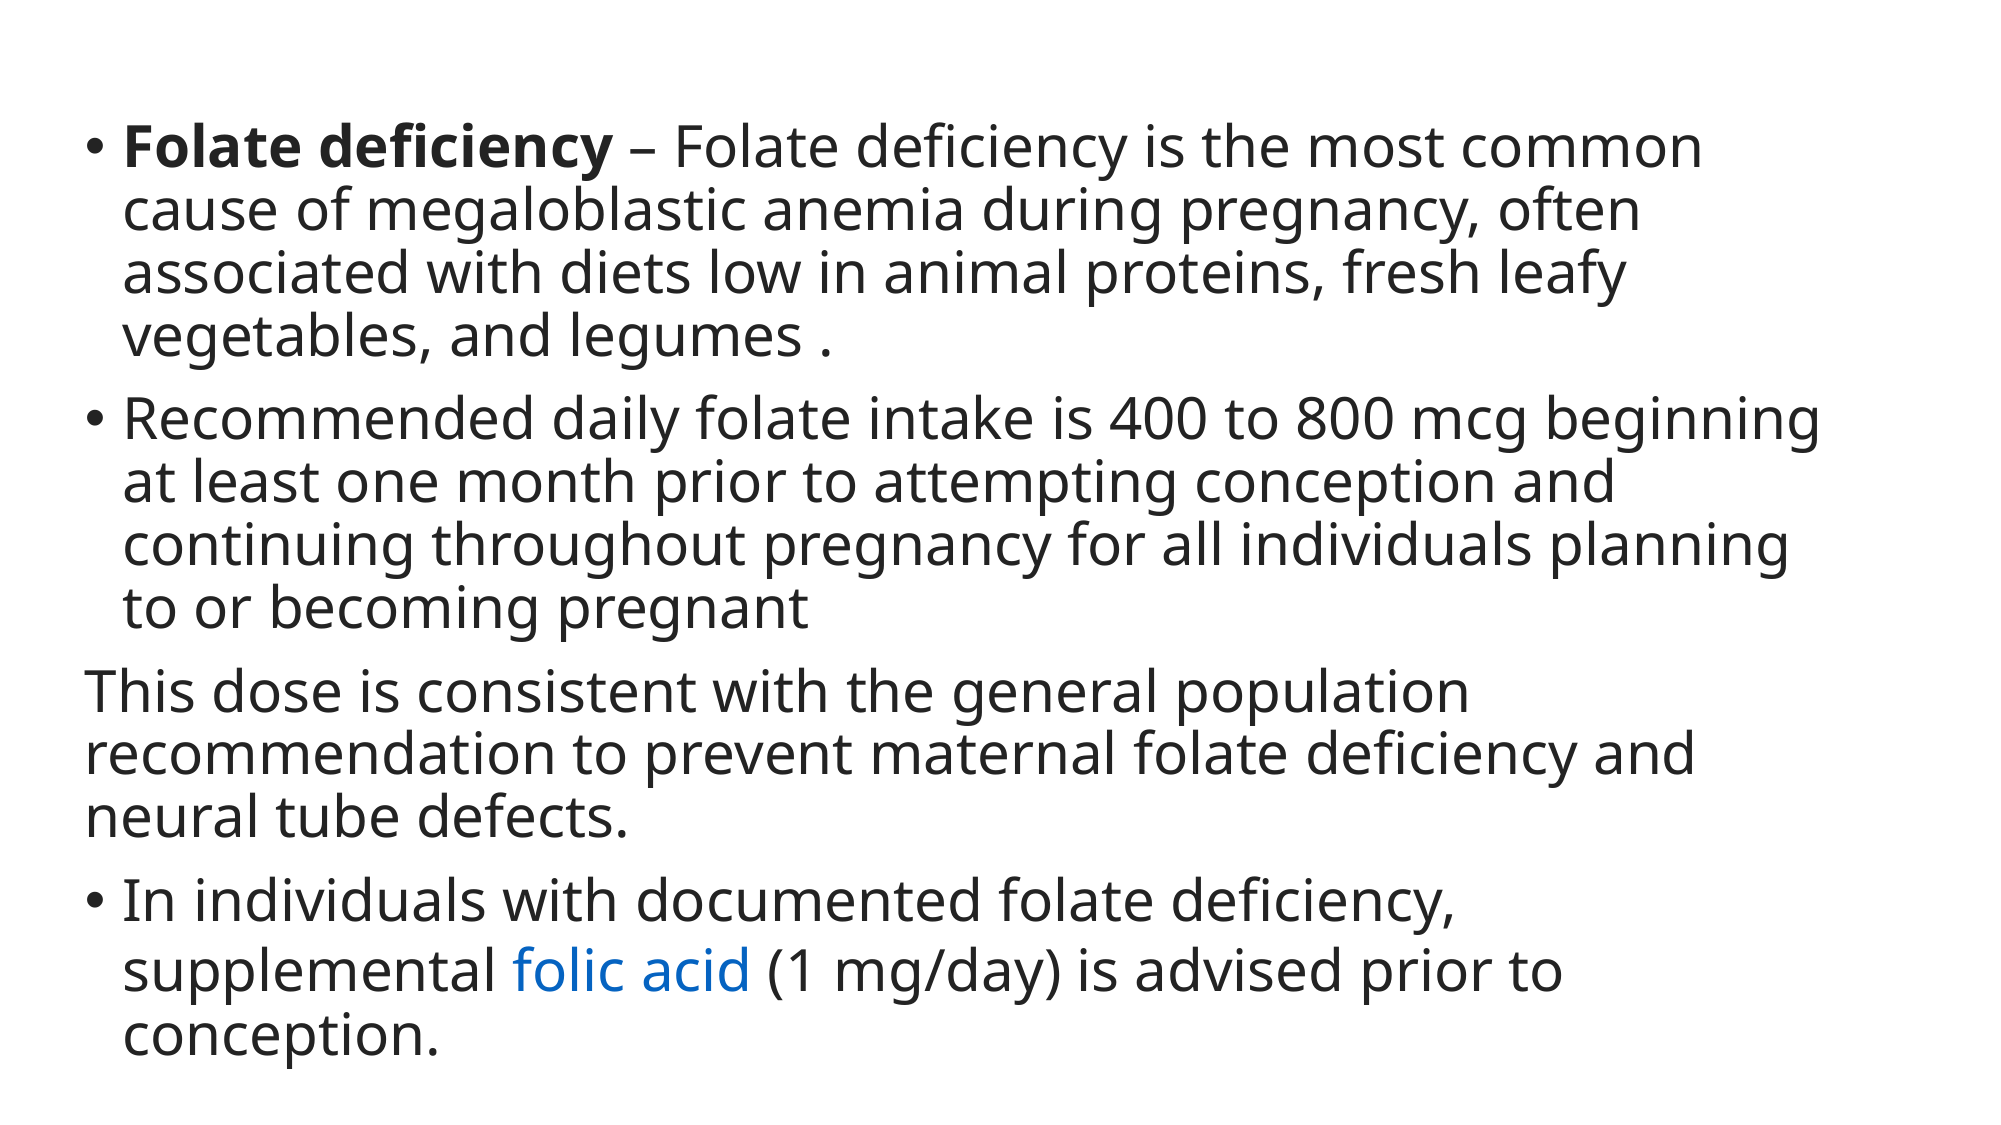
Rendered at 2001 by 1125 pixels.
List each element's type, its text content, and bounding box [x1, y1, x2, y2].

list Folate deficiency – Folate deficiency is the most common cause of megaloblastic anemia during pregnancy, often associated with diets low in animal proteins, fresh leafy vegetables, and legumes . Recommended daily folate intake is 400 to 800 mcg beginning at least one month prior to attempting conception and continuing throughout pregnancy for all individuals planning to or becoming pregnant This dose is consistent with the general population recommendation to prevent maternal folate deficiency and neural tube defects. In individuals with documented folate deficiency, supplemental folic acid (1 mg/day) is advised prior to conception. [69, 109, 1863, 1084]
